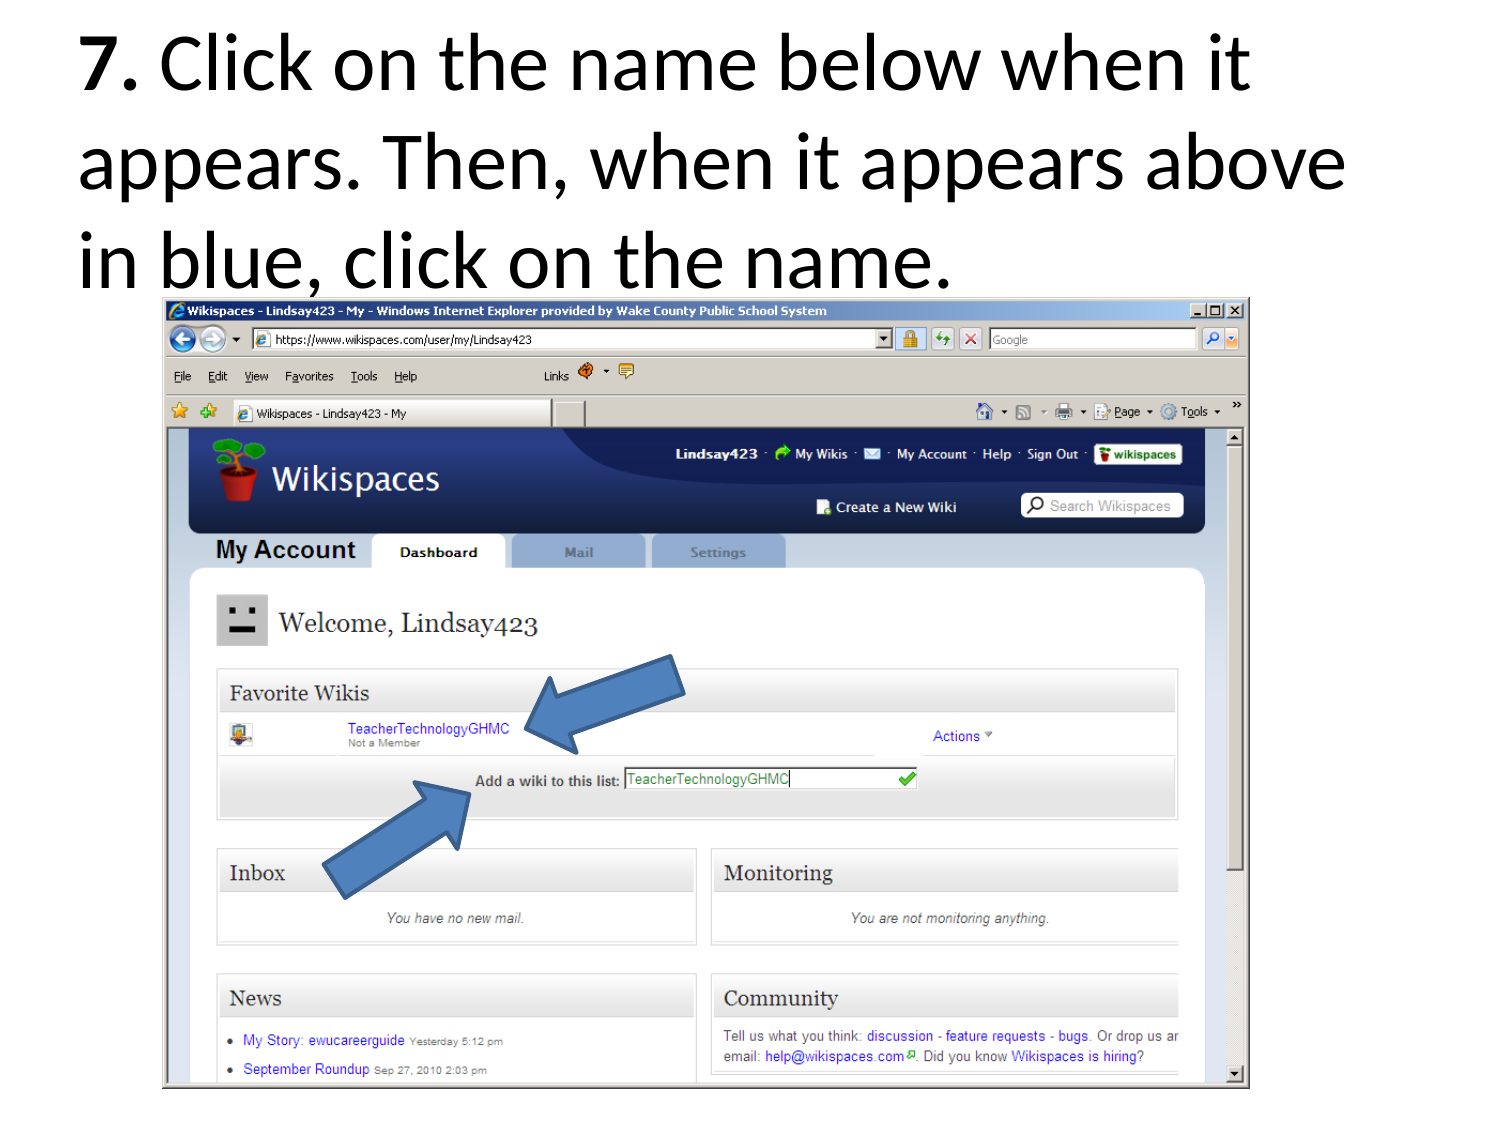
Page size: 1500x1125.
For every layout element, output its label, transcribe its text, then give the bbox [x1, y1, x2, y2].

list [162, 297, 1251, 1089]
title 7. Click on the name below when it appears. Then, when it appears above in blue, click on the name. [62, 0, 1413, 313]
